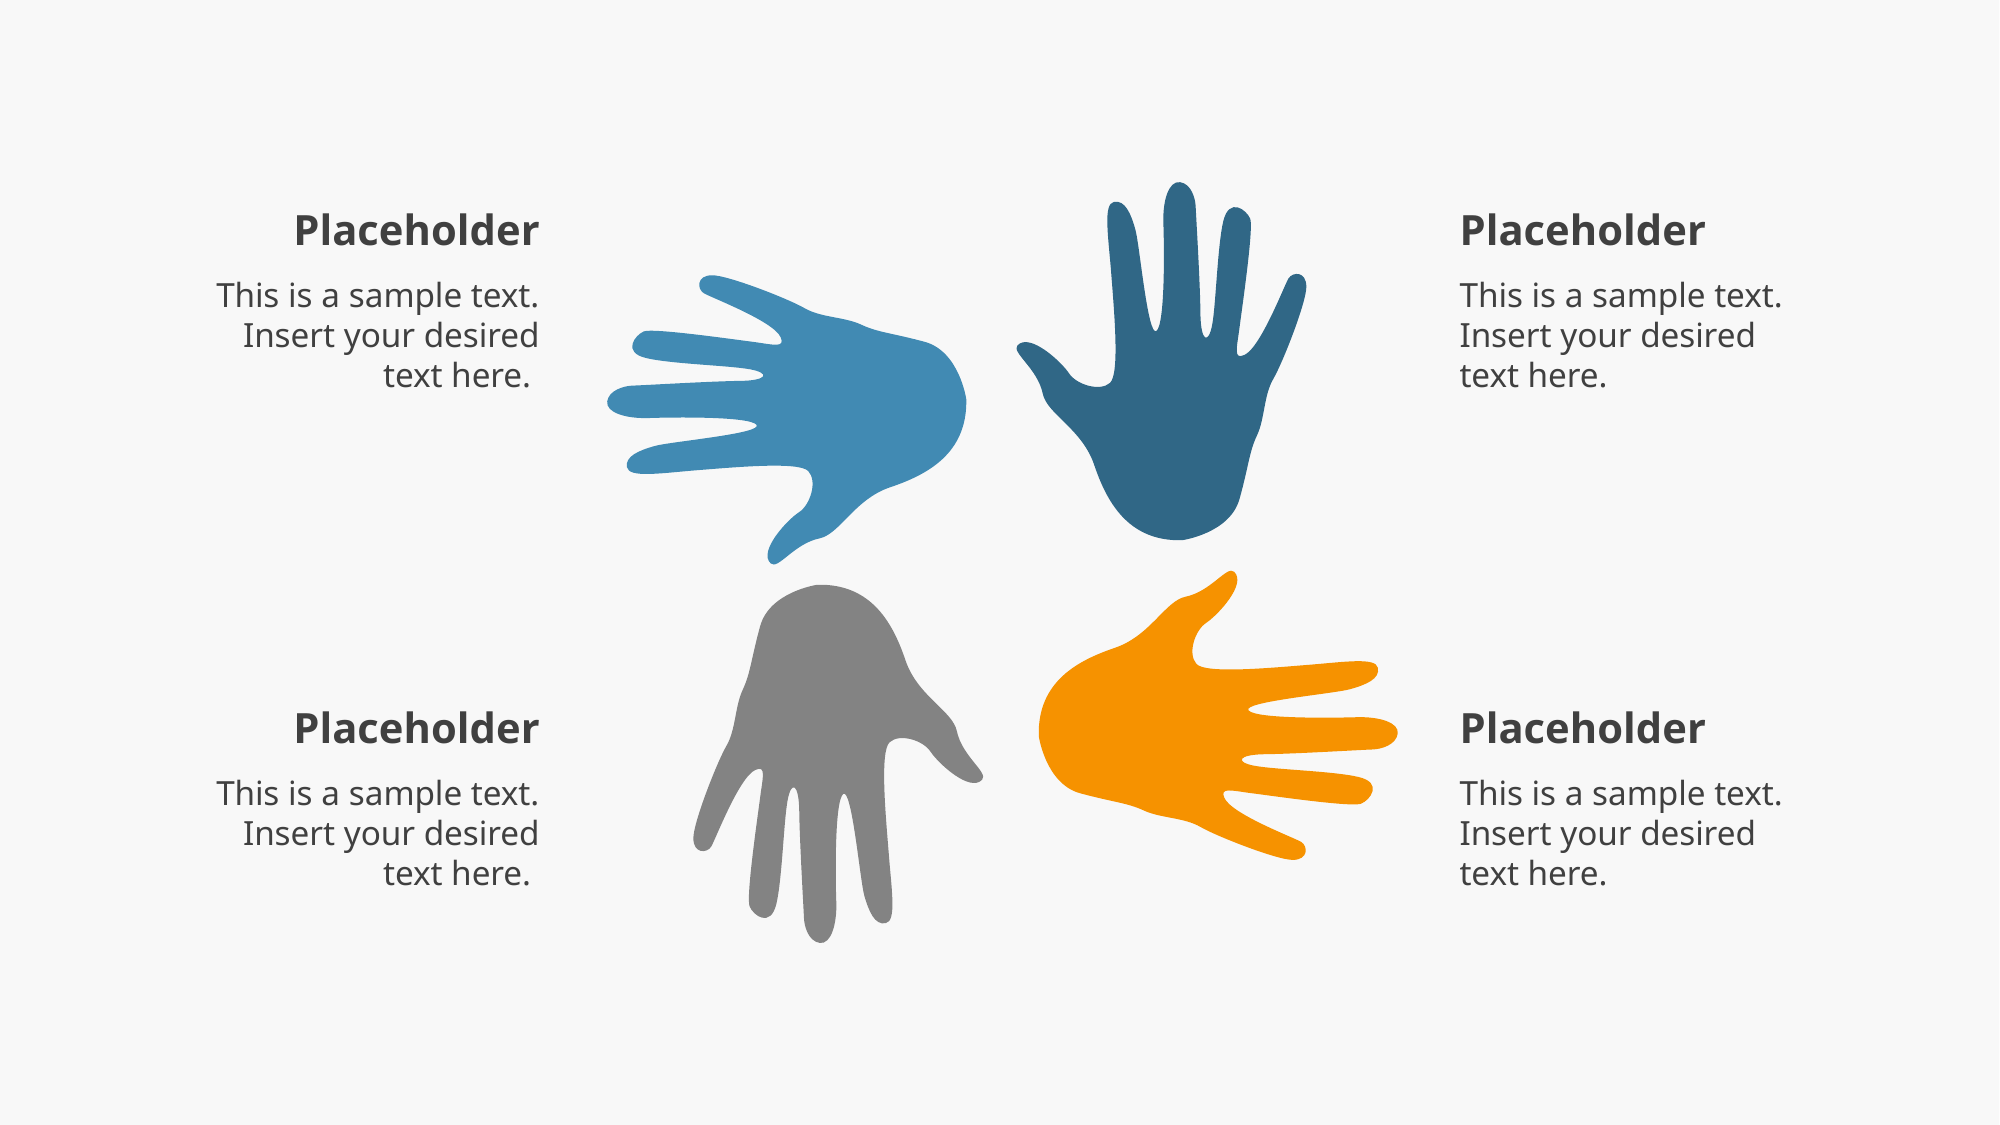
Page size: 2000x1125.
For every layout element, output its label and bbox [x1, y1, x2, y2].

text_box [177, 195, 541, 404]
text_box [1459, 195, 1822, 404]
text_box [1459, 694, 1822, 902]
text_box [177, 694, 541, 902]
text_box [1016, 182, 1307, 541]
text_box [607, 275, 967, 565]
text_box [693, 584, 984, 943]
text_box [1038, 570, 1398, 860]
